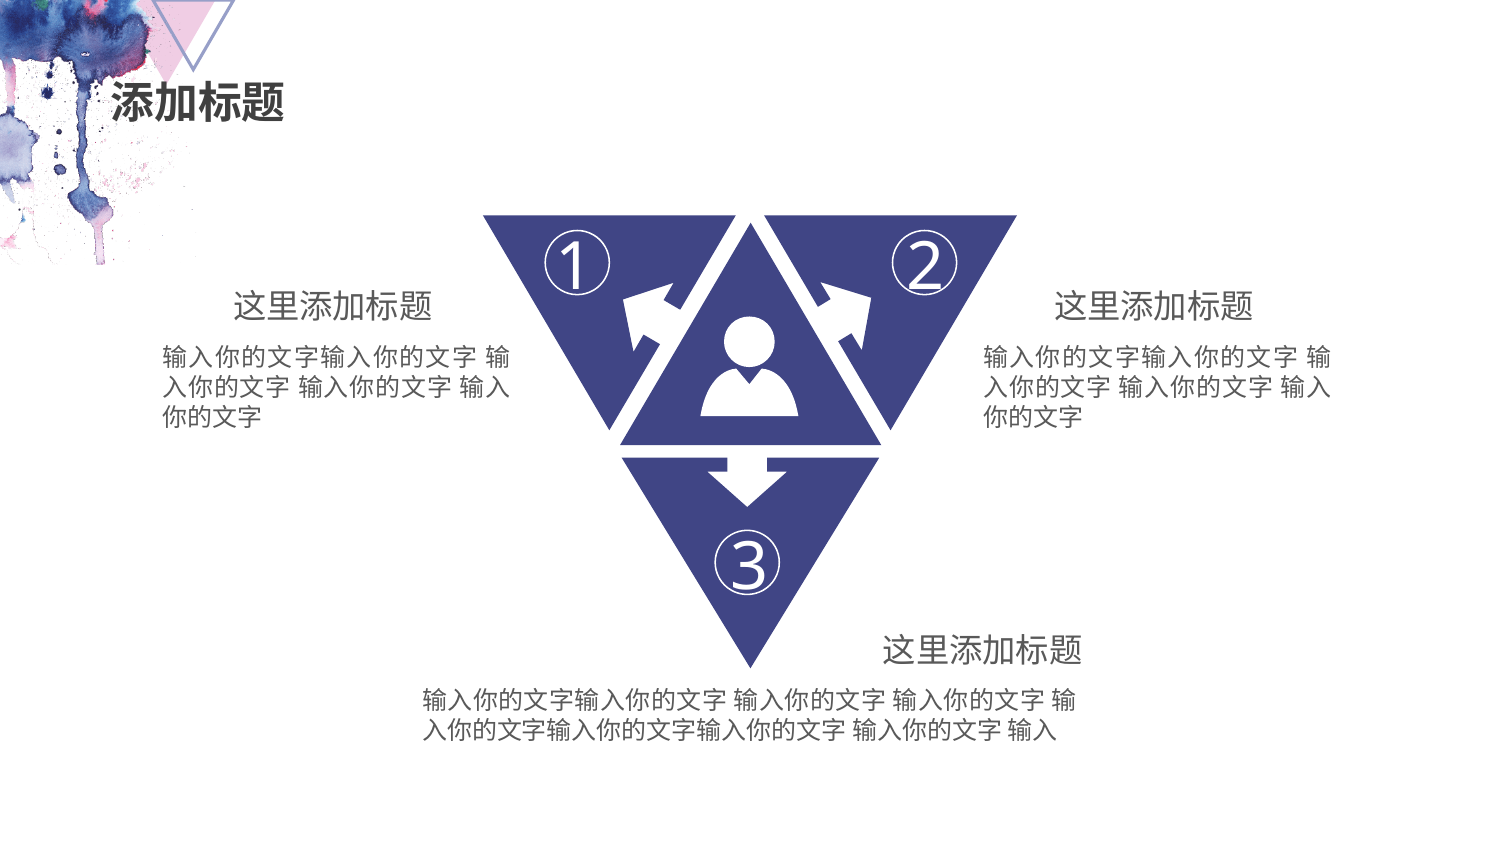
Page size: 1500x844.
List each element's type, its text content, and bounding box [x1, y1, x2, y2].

text_box 输入你的文字输入你的文字 输入你的文字 输入你的文字 输入你的文字输入你的文字输入你的文字 输入你的文字 输入 [407, 676, 1093, 752]
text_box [0, 0, 443, 278]
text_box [545, 215, 610, 312]
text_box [715, 515, 783, 612]
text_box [892, 215, 959, 312]
text_box 输入你的文字输入你的文字 输入你的文字 输入你的文字 输入你的文字 [147, 333, 482, 439]
text_box 这里添加标题 [868, 621, 1105, 676]
text_box 输入你的文字输入你的文字 输入你的文字 输入你的文字 输入你的文字 [1018, 333, 1347, 439]
text_box 这里添加标题 [1039, 278, 1276, 333]
text_box 这里添加标题 [218, 278, 455, 333]
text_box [482, 215, 1018, 669]
